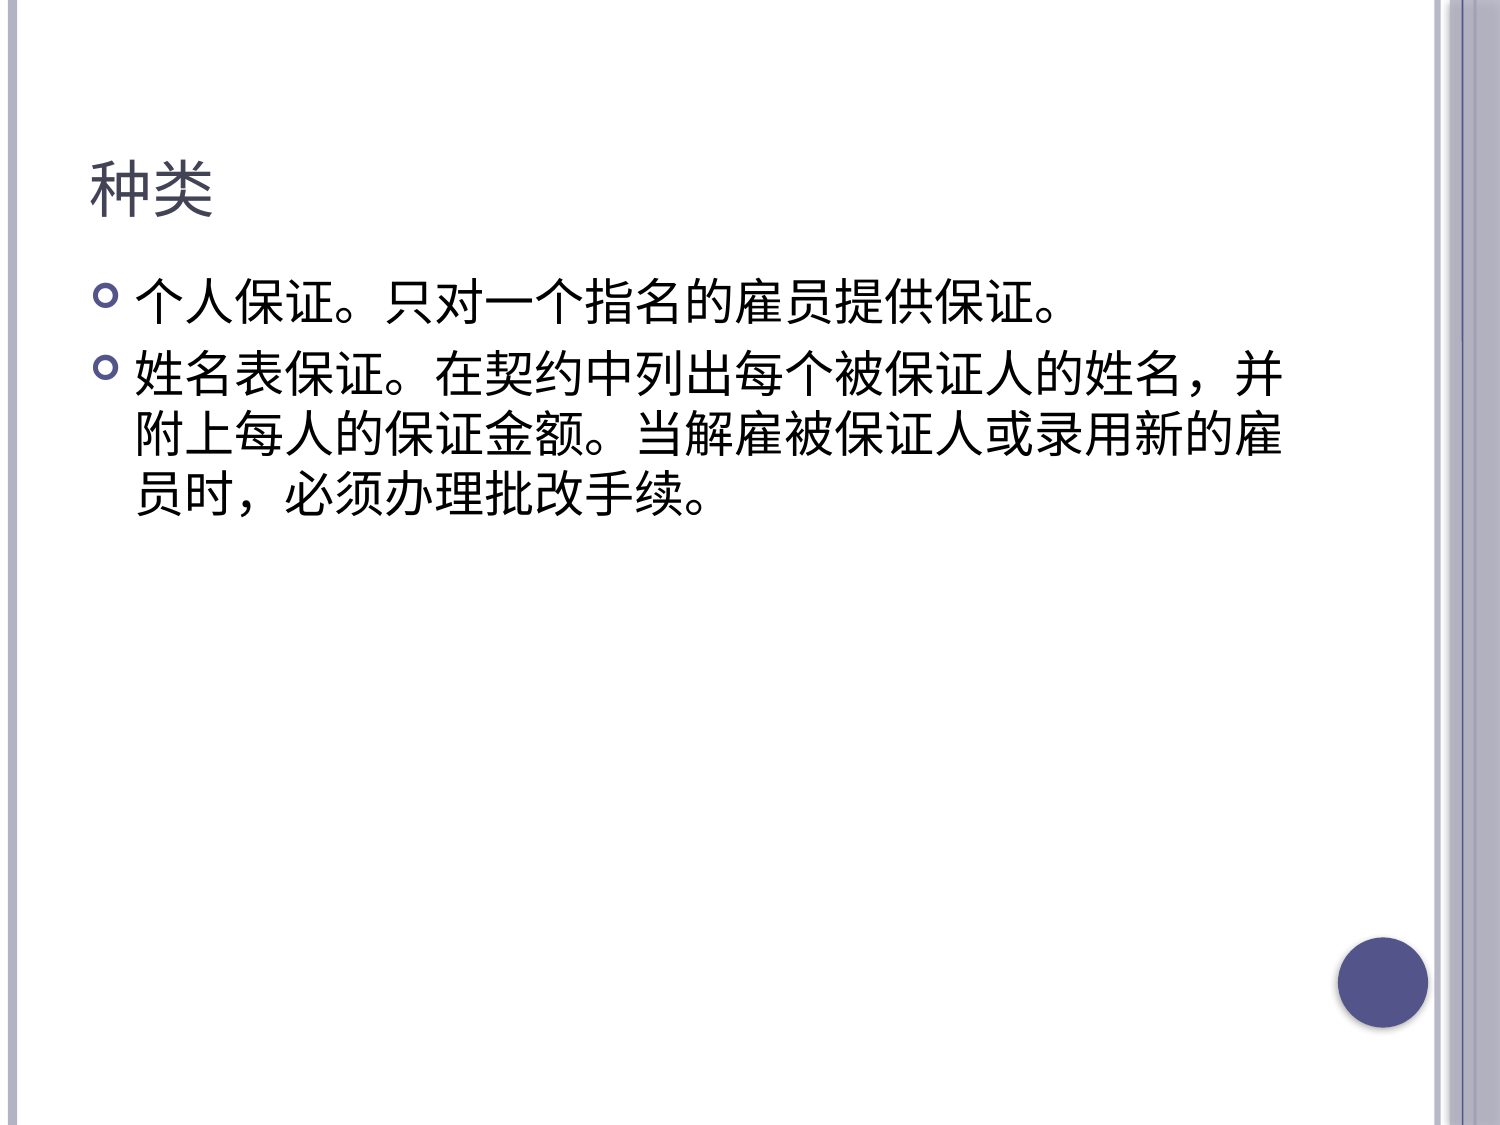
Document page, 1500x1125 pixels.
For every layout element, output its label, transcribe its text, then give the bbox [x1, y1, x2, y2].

title 种类 [75, 45, 1300, 233]
list 个人保证。只对一个指名的雇员提供保证。 姓名表保证。在契约中列出每个被保证人的姓名，并附上每人的保证金额。当解雇被保证人或录用新的雇员时，必须办理批改手续。 [74, 262, 1301, 1063]
